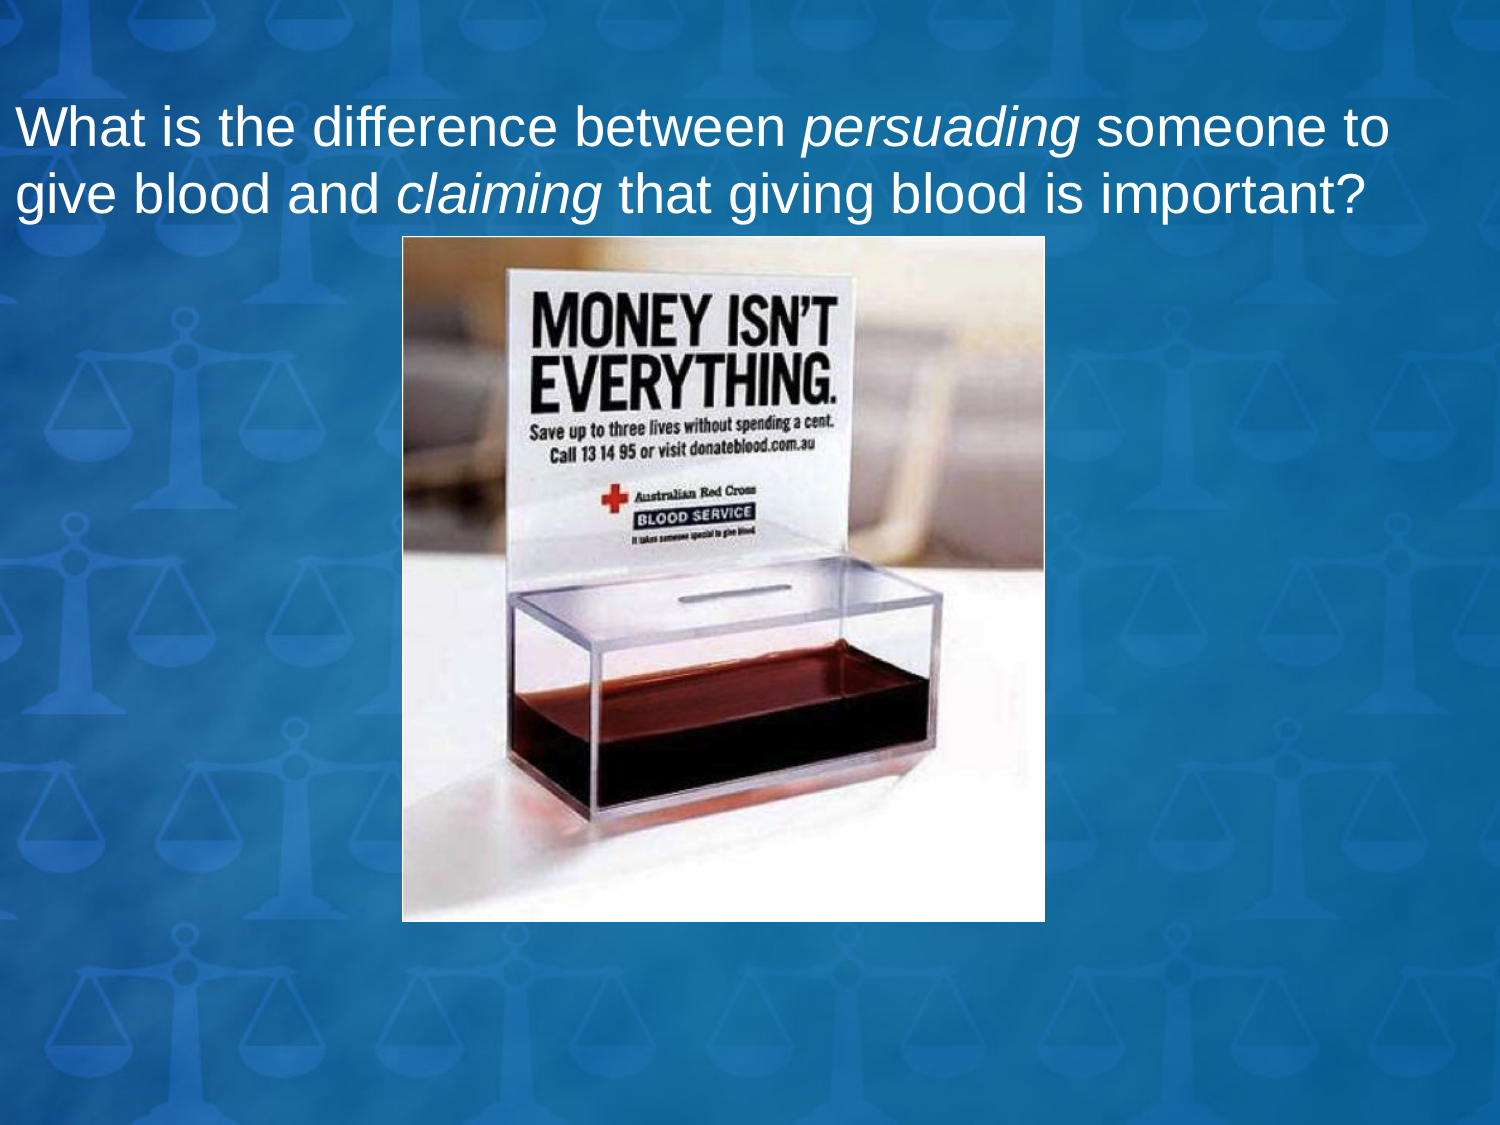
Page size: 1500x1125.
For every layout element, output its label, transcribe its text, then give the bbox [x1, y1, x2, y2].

picture [0, 0, 1500, 1125]
title What is the difference between persuading someone to give blood and claiming that giving blood is important? [0, 44, 1480, 233]
